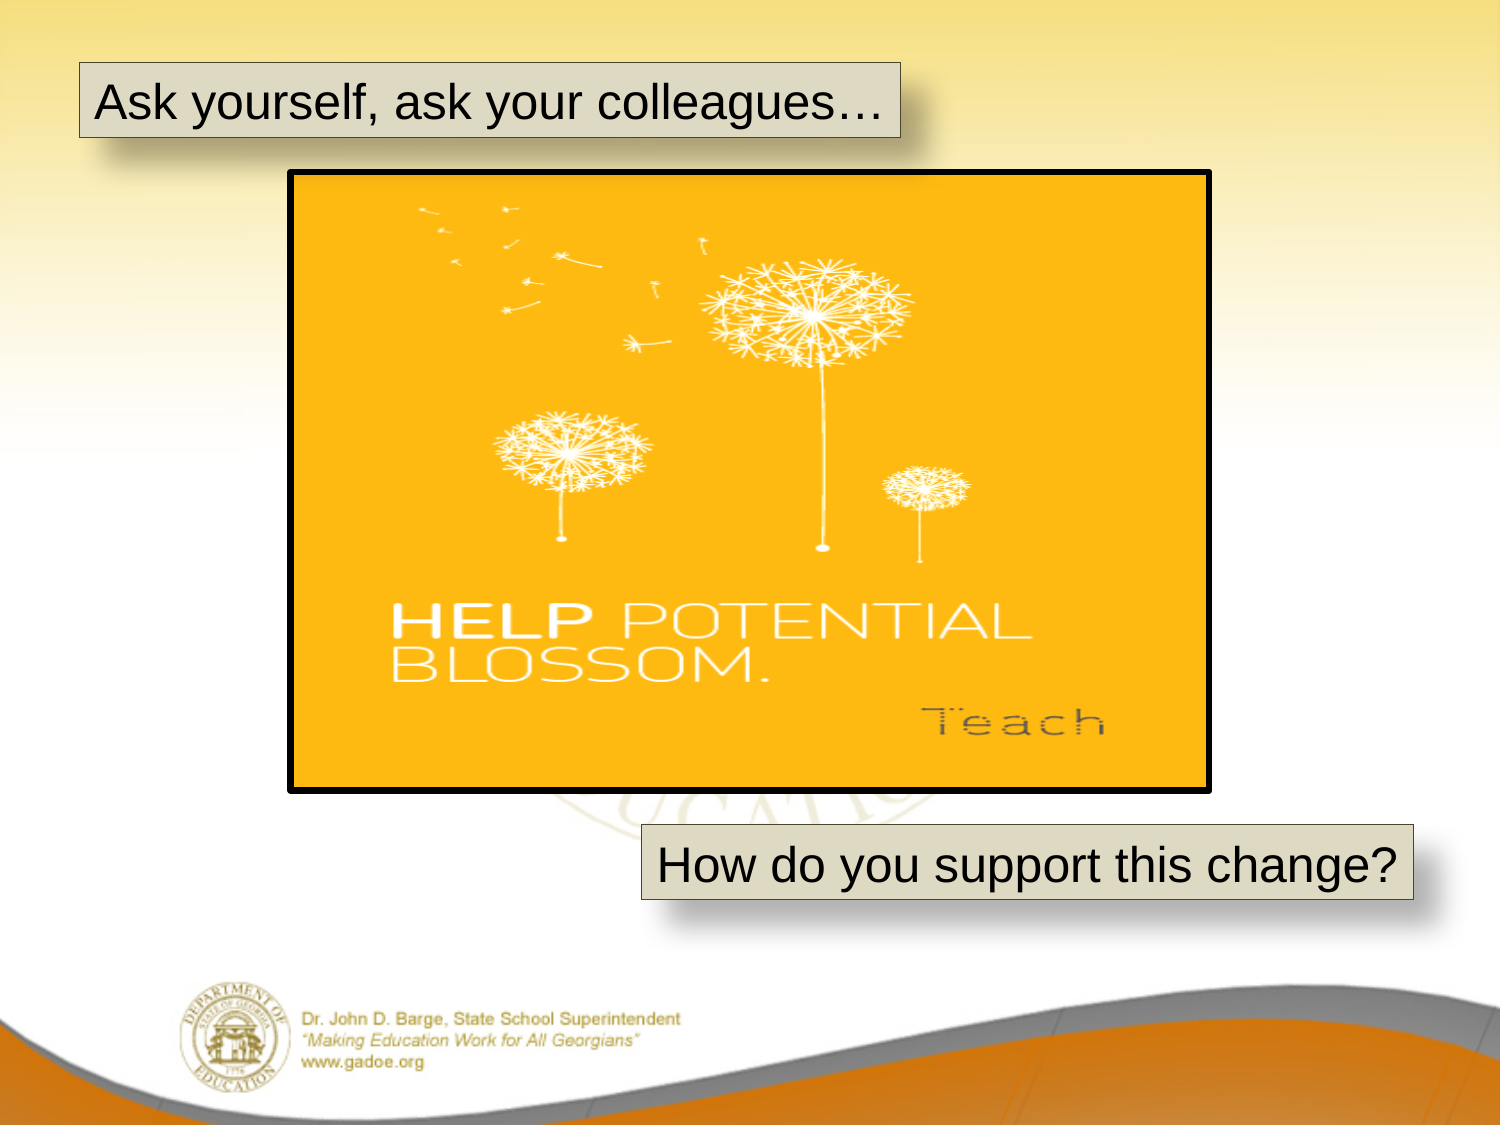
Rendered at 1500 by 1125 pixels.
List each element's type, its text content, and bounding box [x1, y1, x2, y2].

picture [0, 0, 1500, 1125]
text_box How do you support this change? [641, 824, 1414, 900]
text_box Ask yourself, ask your colleagues… [79, 62, 901, 138]
